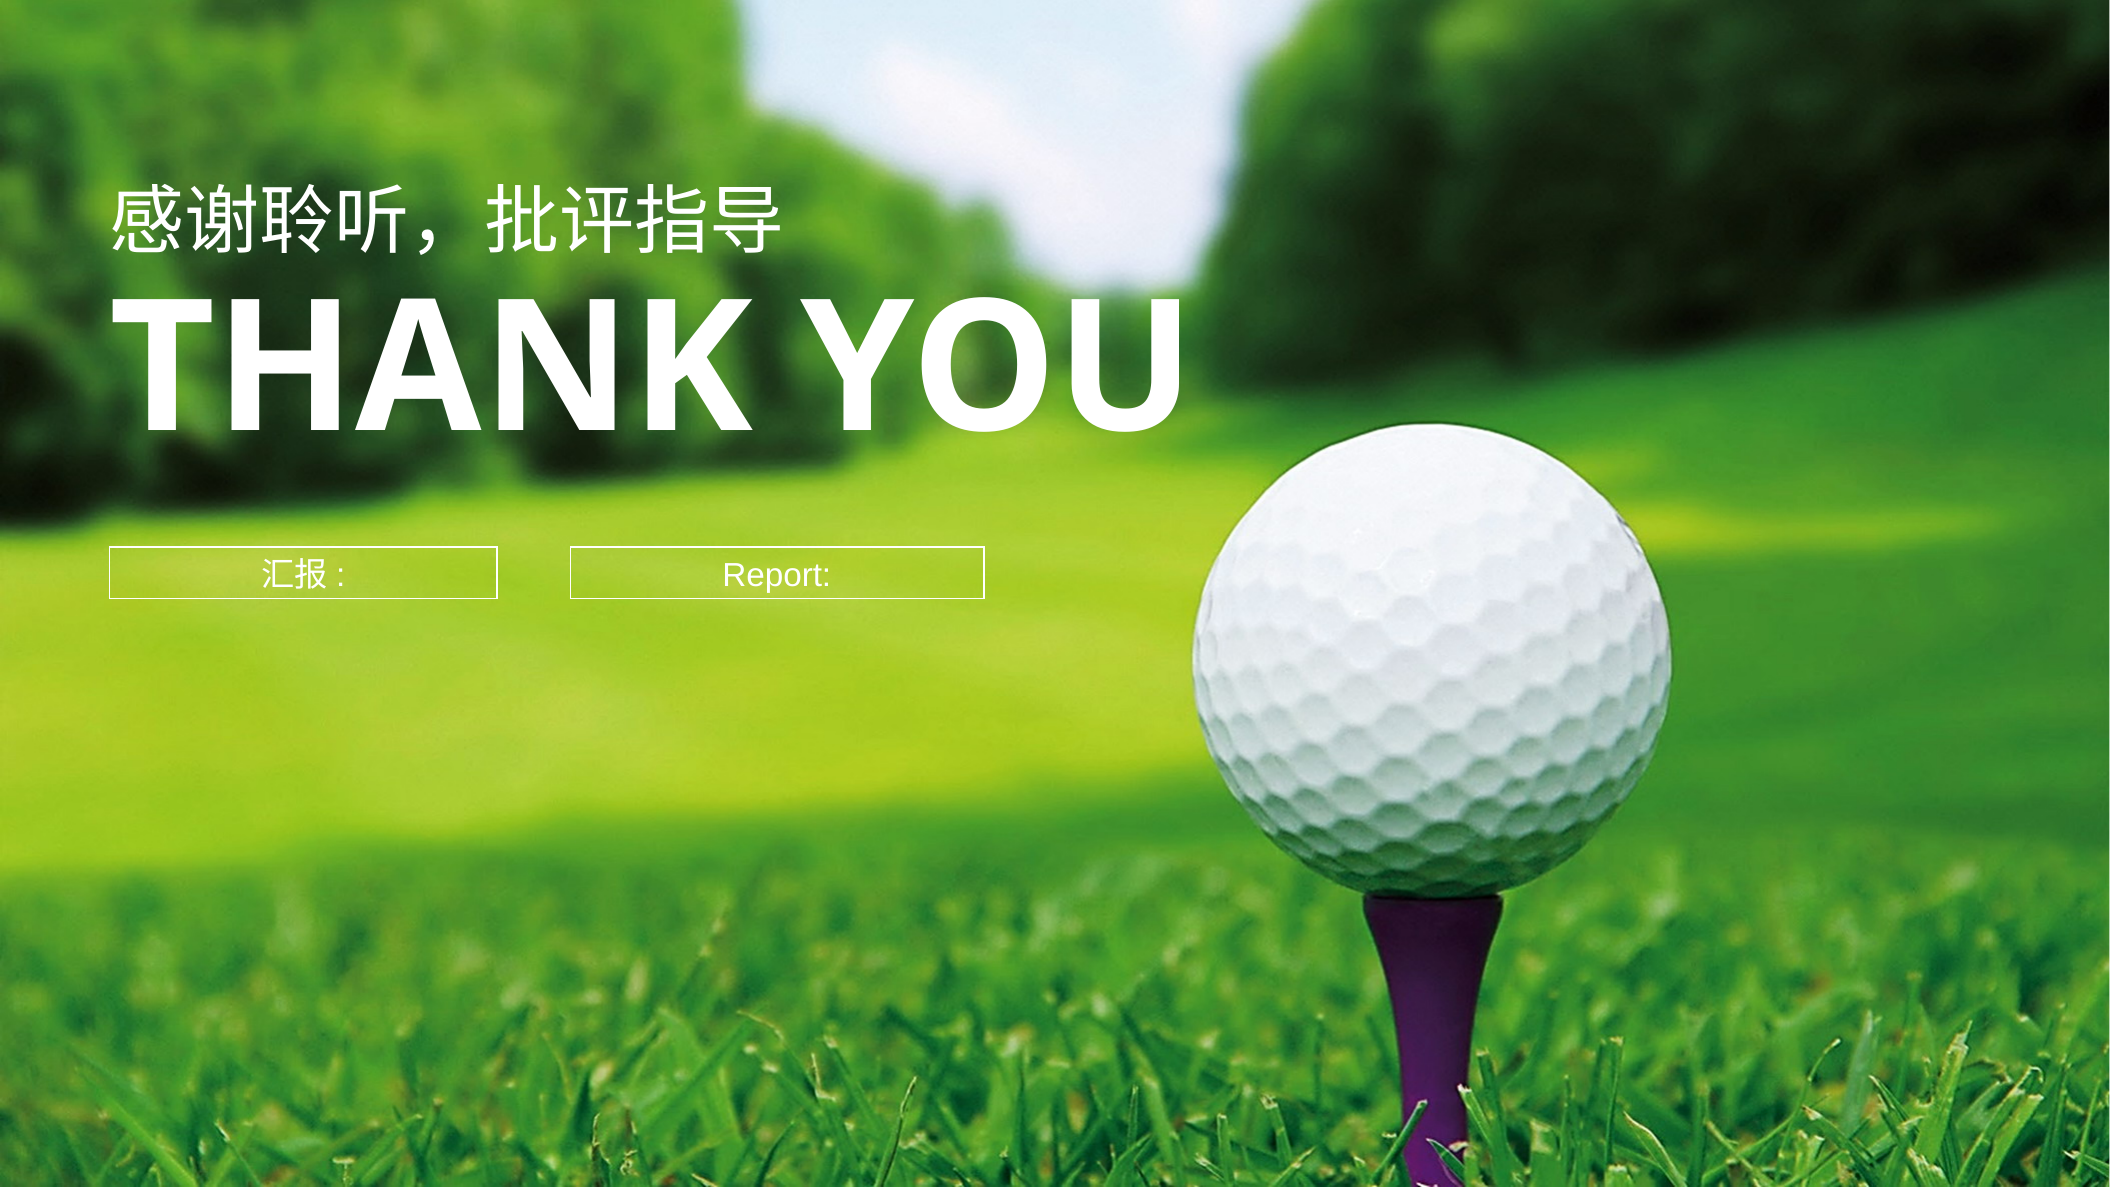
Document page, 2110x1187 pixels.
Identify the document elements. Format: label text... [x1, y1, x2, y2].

text_box Report: [570, 546, 984, 599]
text_box 感谢聆听，批评指导 [109, 172, 843, 263]
text_box [0, 0, 2110, 1187]
text_box 汇报: [109, 546, 498, 599]
text_box THANK YOU [109, 247, 1268, 468]
